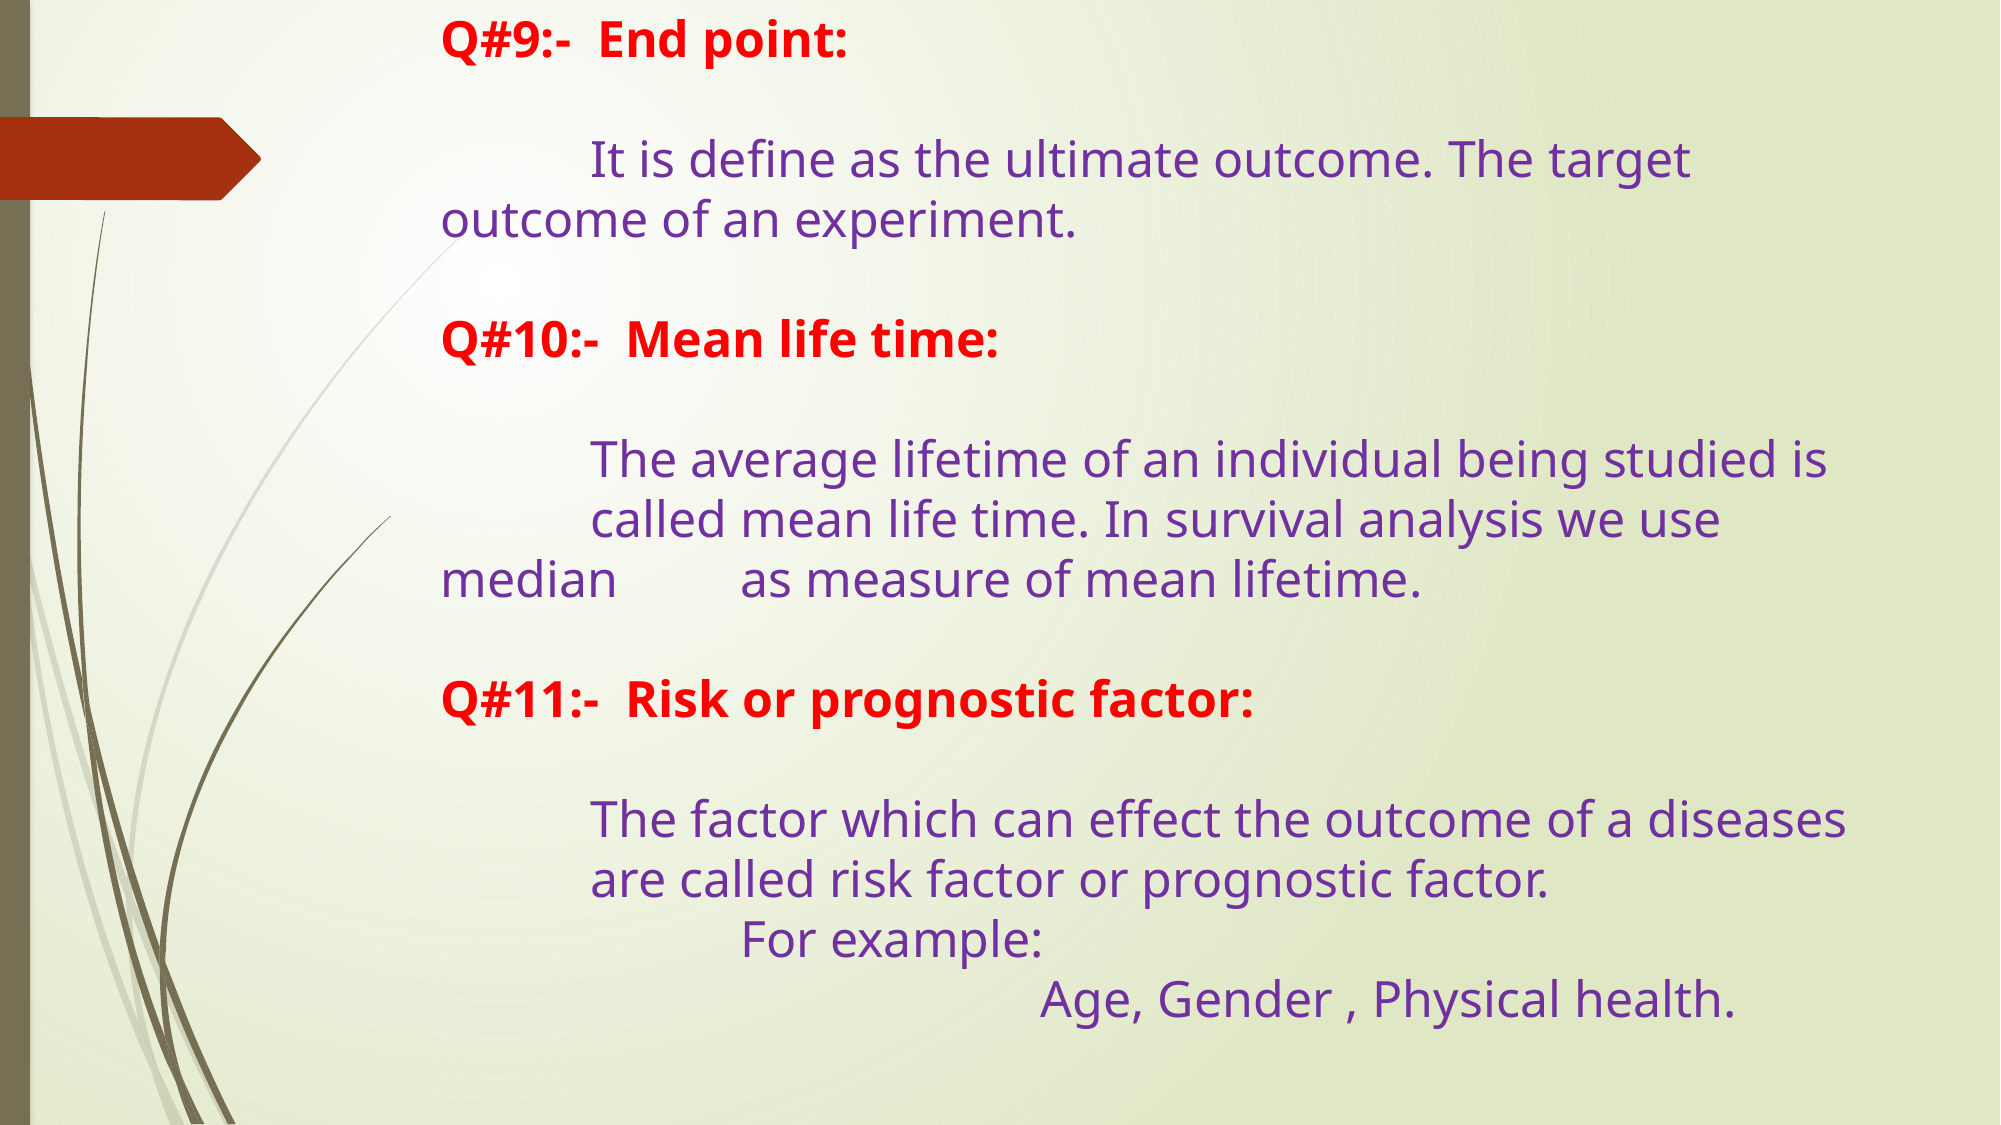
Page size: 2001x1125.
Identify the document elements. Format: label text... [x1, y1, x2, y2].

title Q#9:- End point: It is define as the ultimate outcome. The target outcome of an experiment. Q#10:- Mean life time: The average lifetime of an individual being studied is called mean life time. In survival analysis we use median as measure of mean lifetime. Q#11:- Risk or prognostic factor: The factor which can effect the outcome of a diseases are called risk factor or prognostic factor. For example: Age, Gender , Physical health. [425, 0, 1888, 1125]
